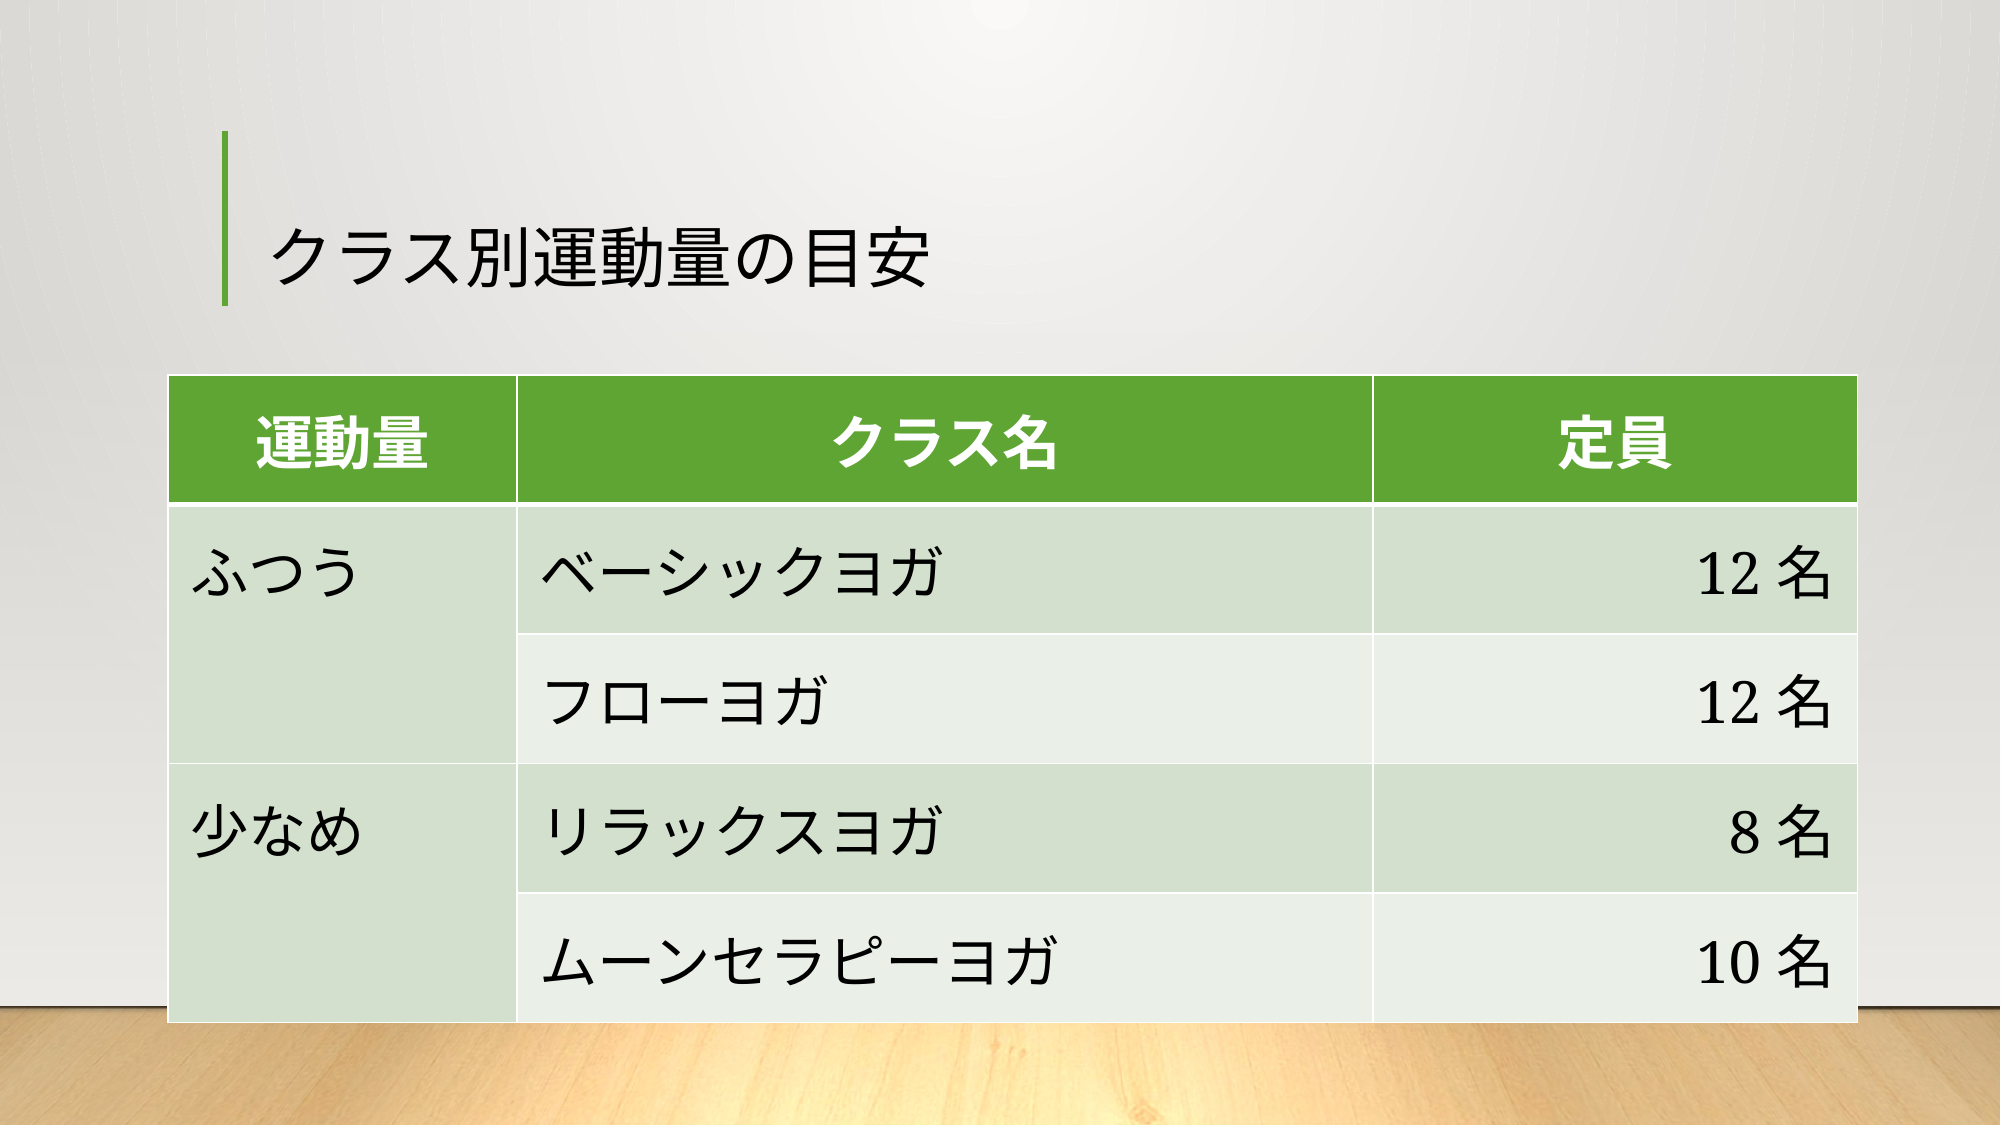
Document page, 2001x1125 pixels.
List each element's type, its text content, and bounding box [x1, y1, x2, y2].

table_cell 10名 [1374, 894, 1857, 1022]
table_cell 8名 [1374, 764, 1857, 892]
table_cell リラックスヨガ [518, 764, 1372, 892]
table_header 運動量 [169, 376, 516, 502]
title クラス別運動量の目安 [251, 131, 1814, 305]
table_header 定員 [1374, 376, 1857, 502]
table_cell 少なめ [169, 764, 516, 1022]
table_header クラス名 [518, 376, 1372, 502]
table_cell ムーンセラピーヨガ [518, 894, 1372, 1022]
table_cell ふつう [169, 507, 516, 763]
table_cell ベーシックヨガ [518, 507, 1372, 633]
picture [0, 1006, 2000, 1125]
table_cell フローヨガ [518, 635, 1372, 763]
table_cell 12名 [1374, 507, 1857, 633]
table_cell 12名 [1374, 635, 1857, 763]
